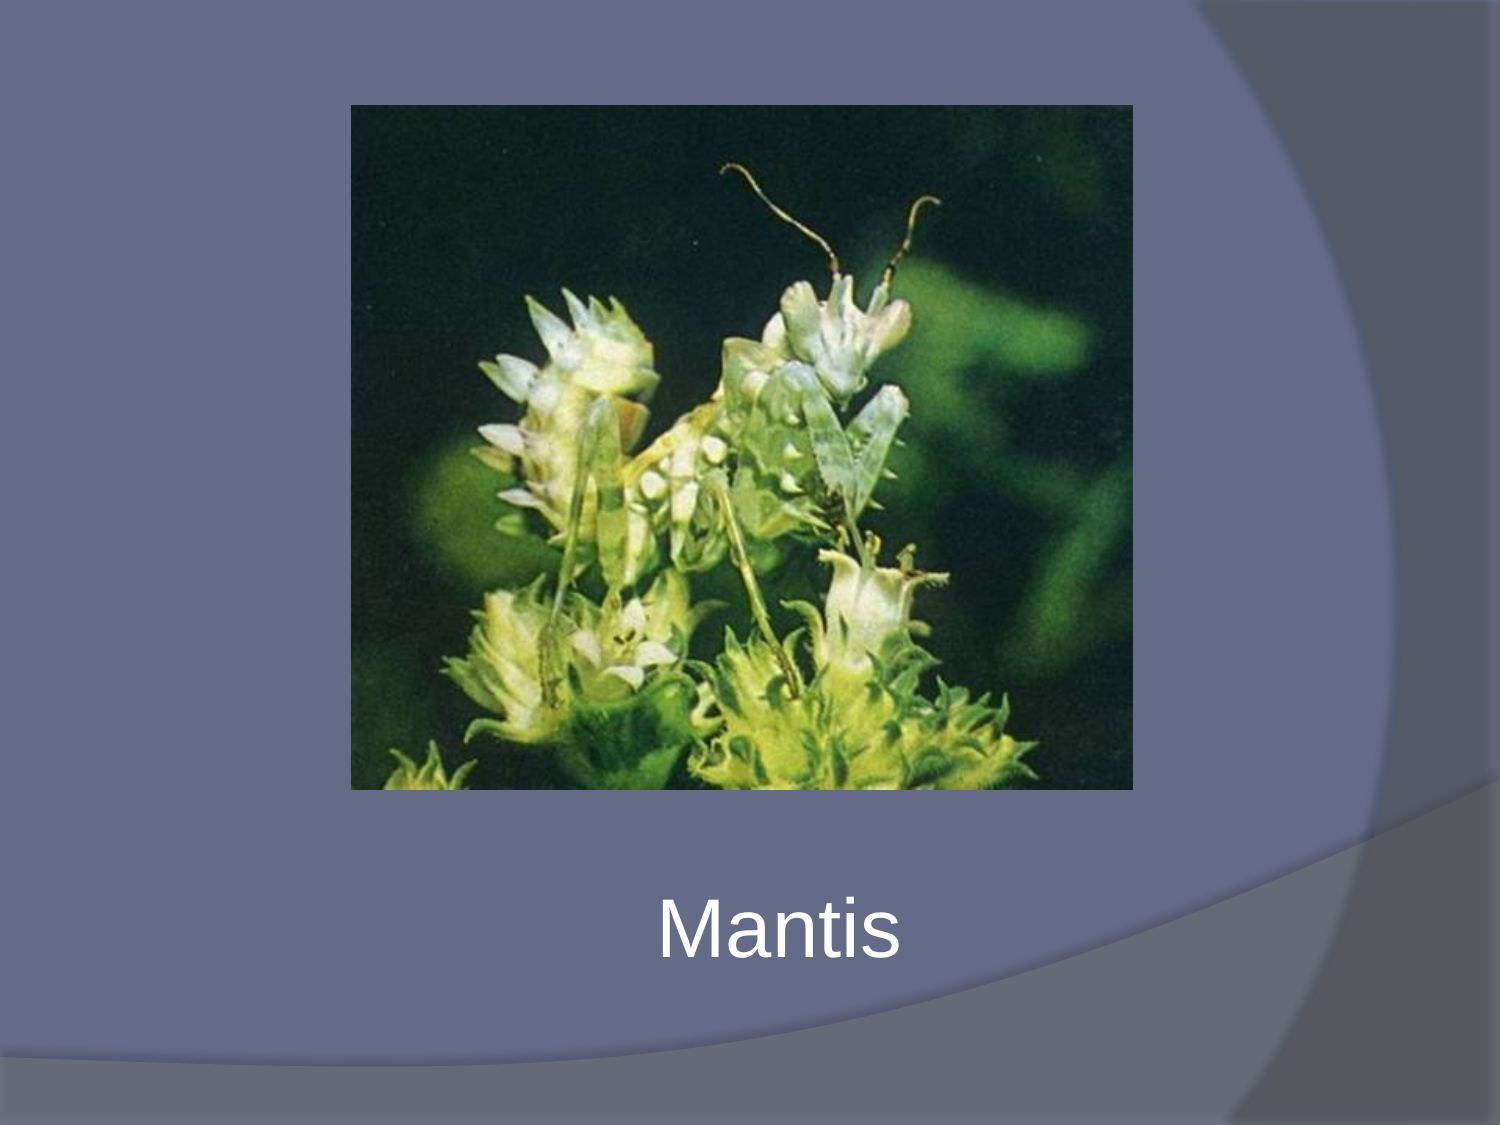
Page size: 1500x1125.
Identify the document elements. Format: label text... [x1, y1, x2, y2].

text_box Mantis [152, 867, 1407, 982]
picture [351, 105, 1134, 791]
